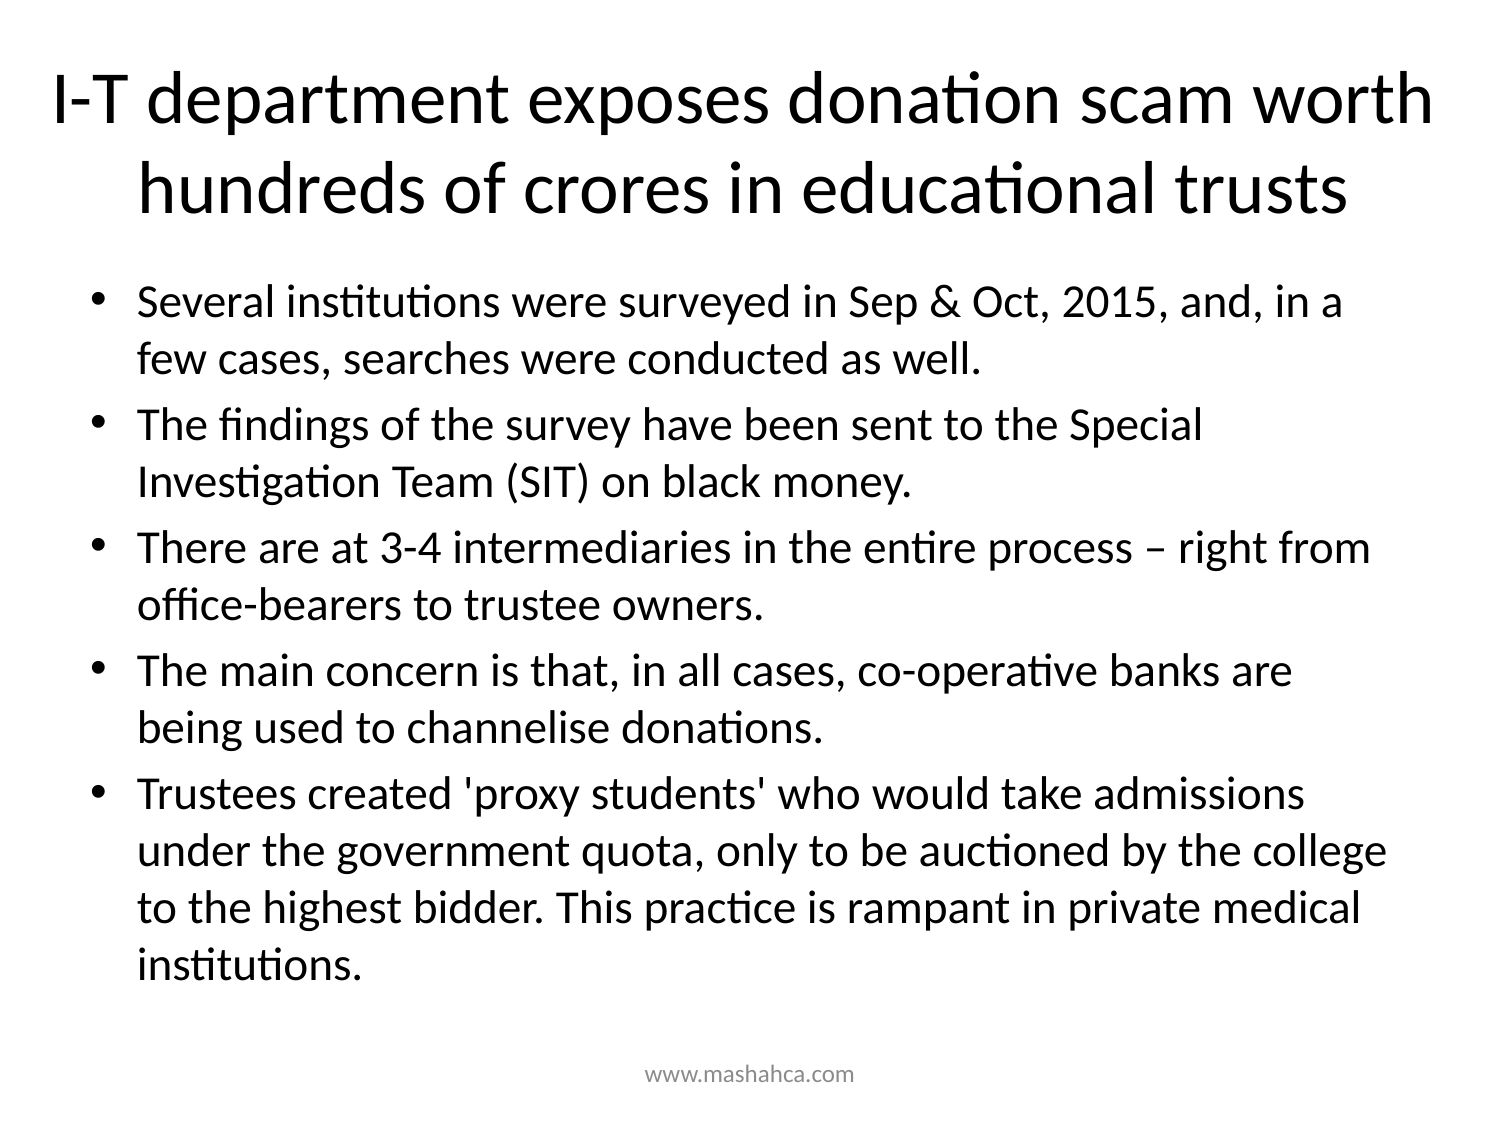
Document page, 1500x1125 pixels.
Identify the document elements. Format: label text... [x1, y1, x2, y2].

footer www.mashahca.com [512, 1042, 988, 1103]
list Several institutions were surveyed in Sep & Oct, 2015, and, in a few cases, searches were conducted as well. The findings of the survey have been sent to the Special Investigation Team (SIT) on black money. There are at 3-4 intermediaries in the entire process – right from office-bearers to trustee owners. The main concern is that, in all cases, co-operative banks are being used to channelise donations. Trustees created 'proxy students' who would take admissions under the government quota, only to be auctioned by the college to the highest bidder. This practice is rampant in private medical institutions. [75, 262, 1425, 1005]
title I-T department exposes donation scam worth hundreds of crores in educational trusts [0, 45, 1488, 233]
